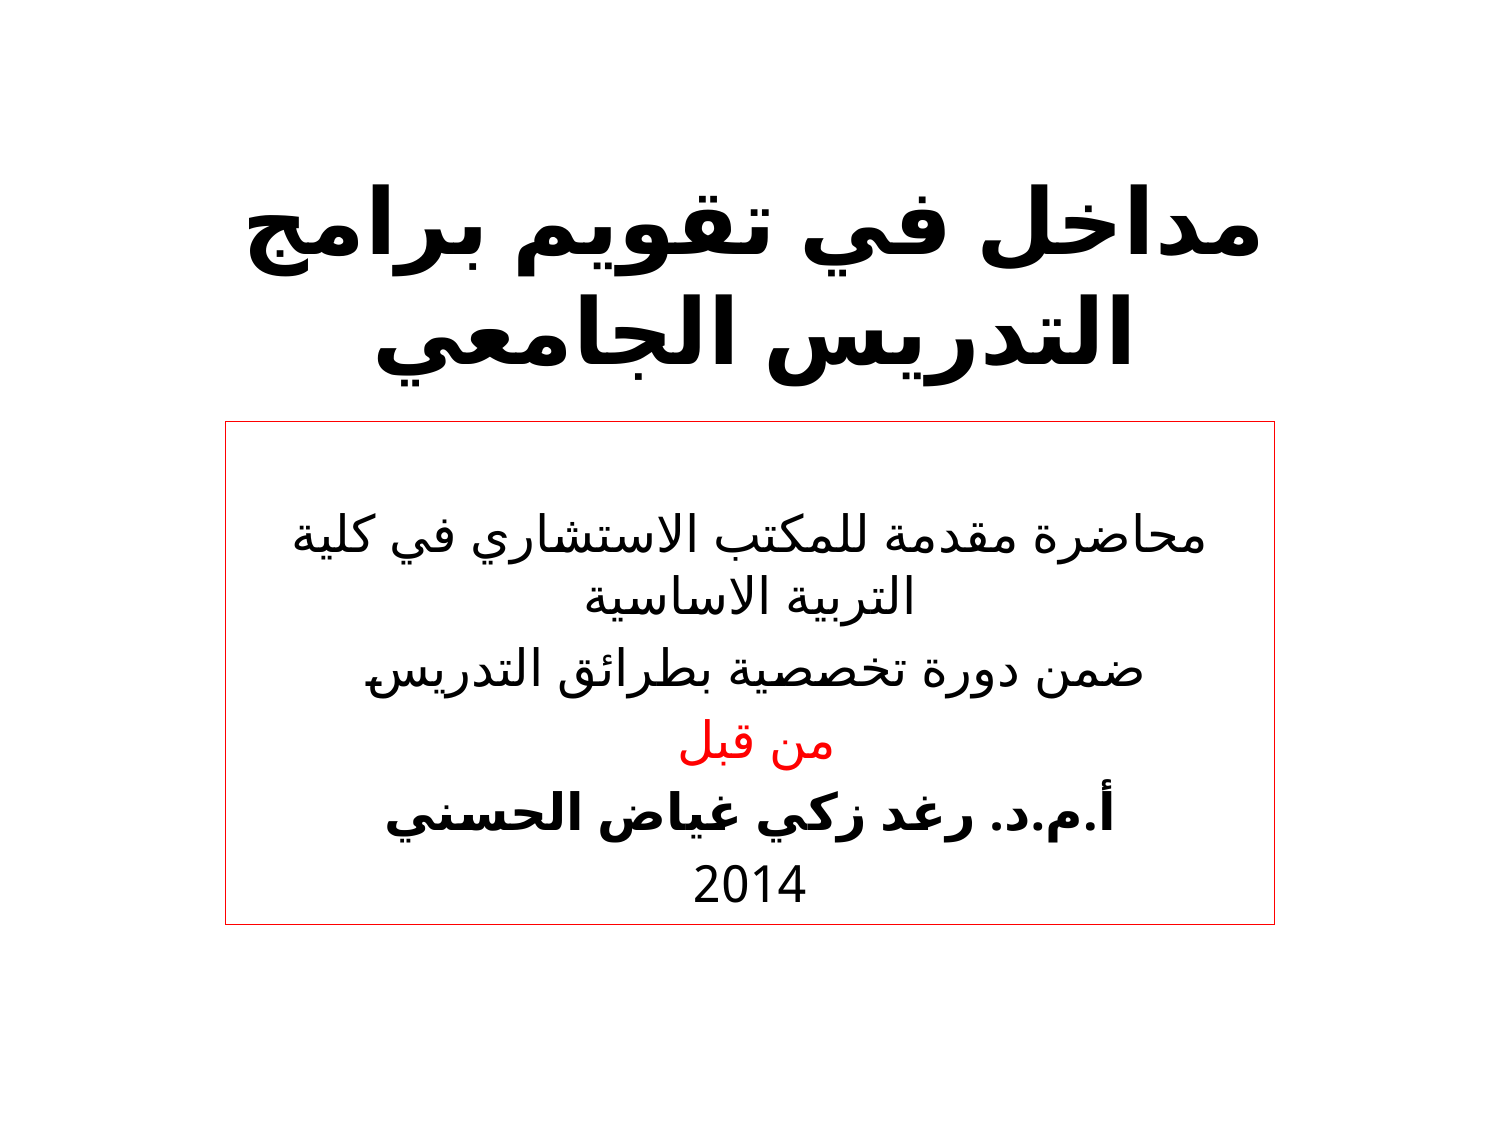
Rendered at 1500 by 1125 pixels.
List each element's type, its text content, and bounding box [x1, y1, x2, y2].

subtitle محاضرة مقدمة للمكتب الاستشاري في كلية التربية الاساسية ضمن دورة تخصصية بطرائق التدريس من قبل أ.م.د. رغد زكي غياض الحسني 2014 [225, 421, 1275, 925]
title مداخل في تقويم برامج التدريس الجامعي [117, 152, 1393, 394]
